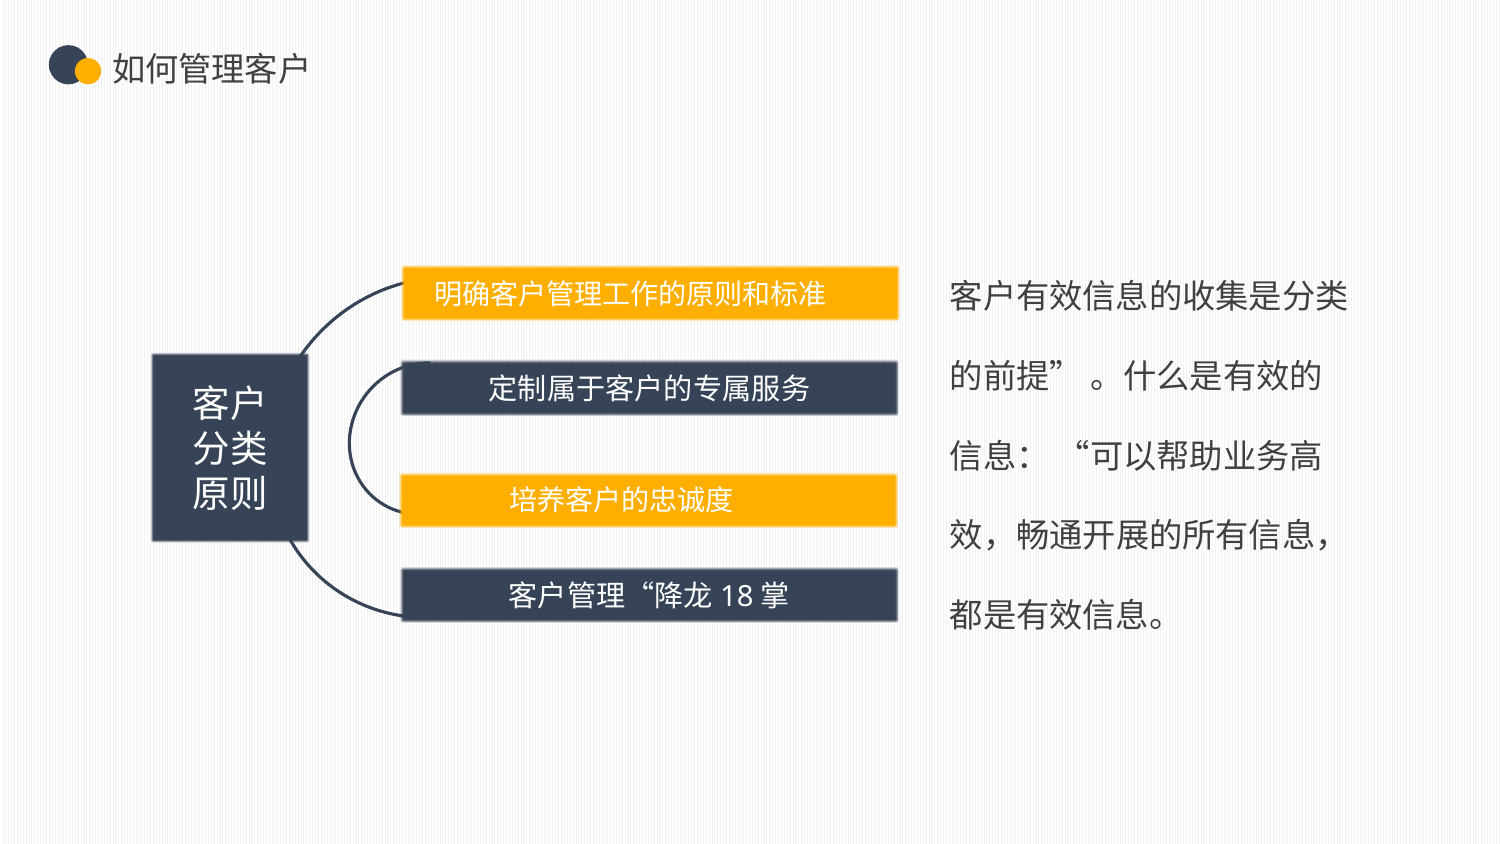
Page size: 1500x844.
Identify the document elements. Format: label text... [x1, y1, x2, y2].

text_box 客户有效信息的收集是分类的前提” 。什么是有效的信息： “可以帮助业务高效，畅通开展的所有信息，都是有效信息。 [934, 227, 1365, 642]
text_box 客户 分类 原则 [152, 355, 272, 540]
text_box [272, 265, 900, 623]
